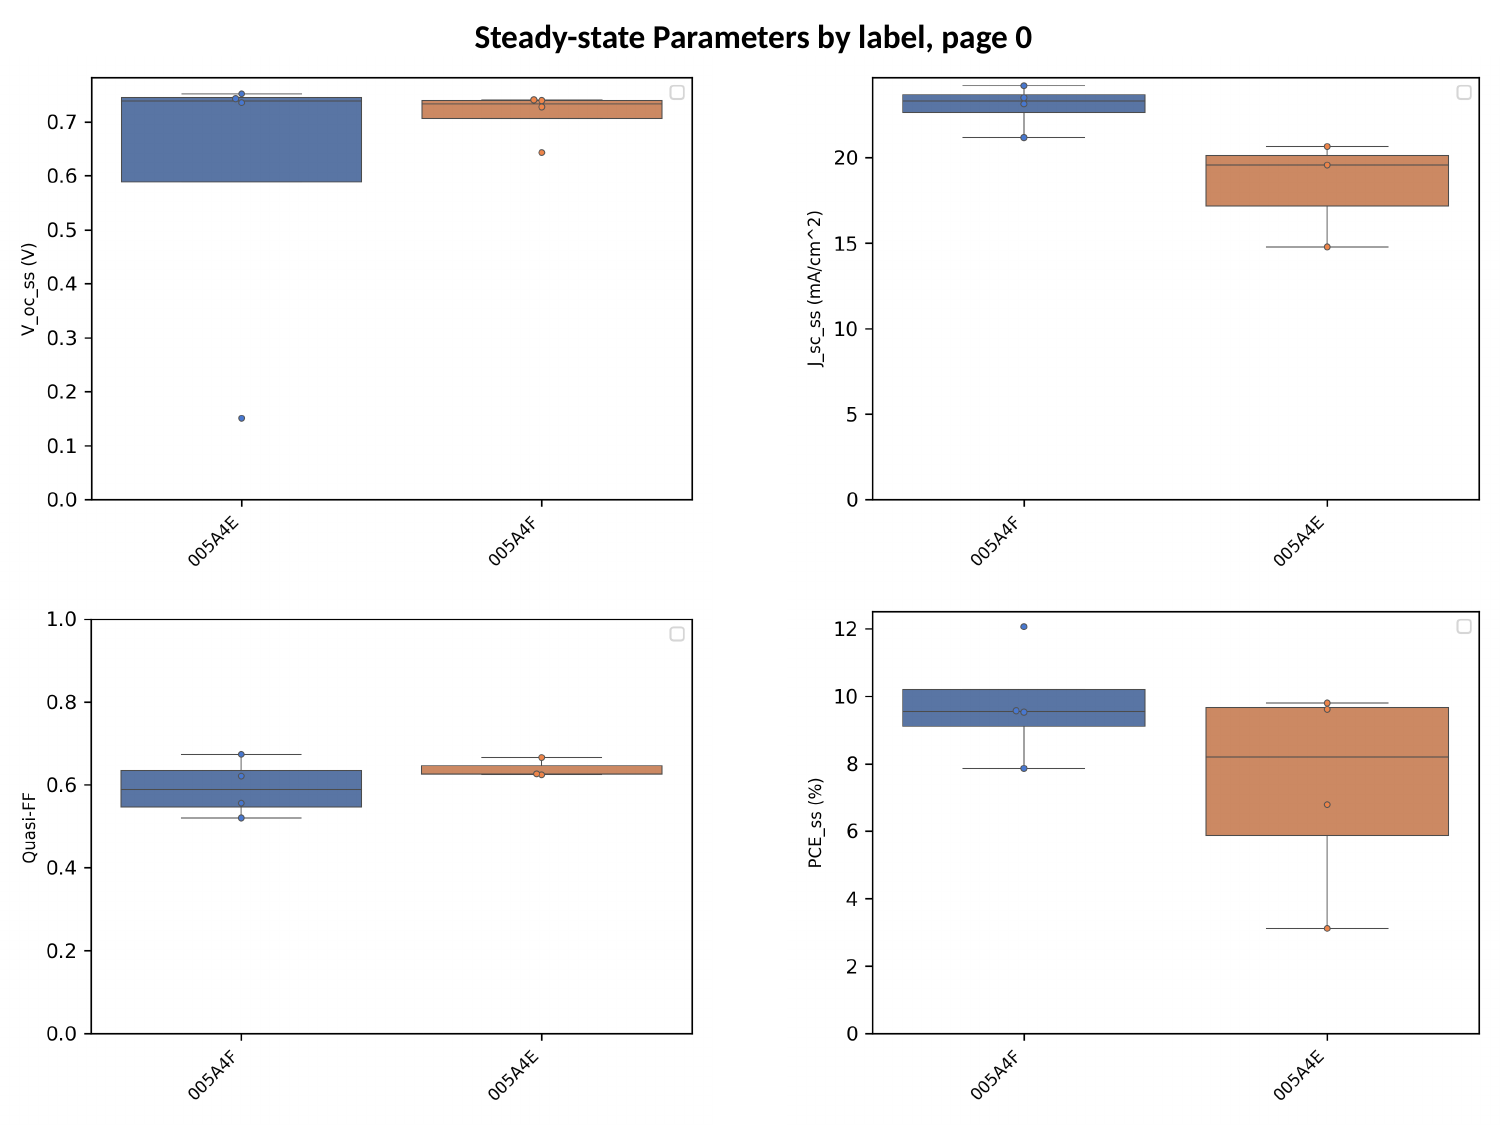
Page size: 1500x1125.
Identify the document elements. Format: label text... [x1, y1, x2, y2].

picture [787, 56, 1500, 1125]
title Steady-state Parameters by label, page 0 [0, 0, 1500, 75]
picture [0, 56, 713, 1125]
